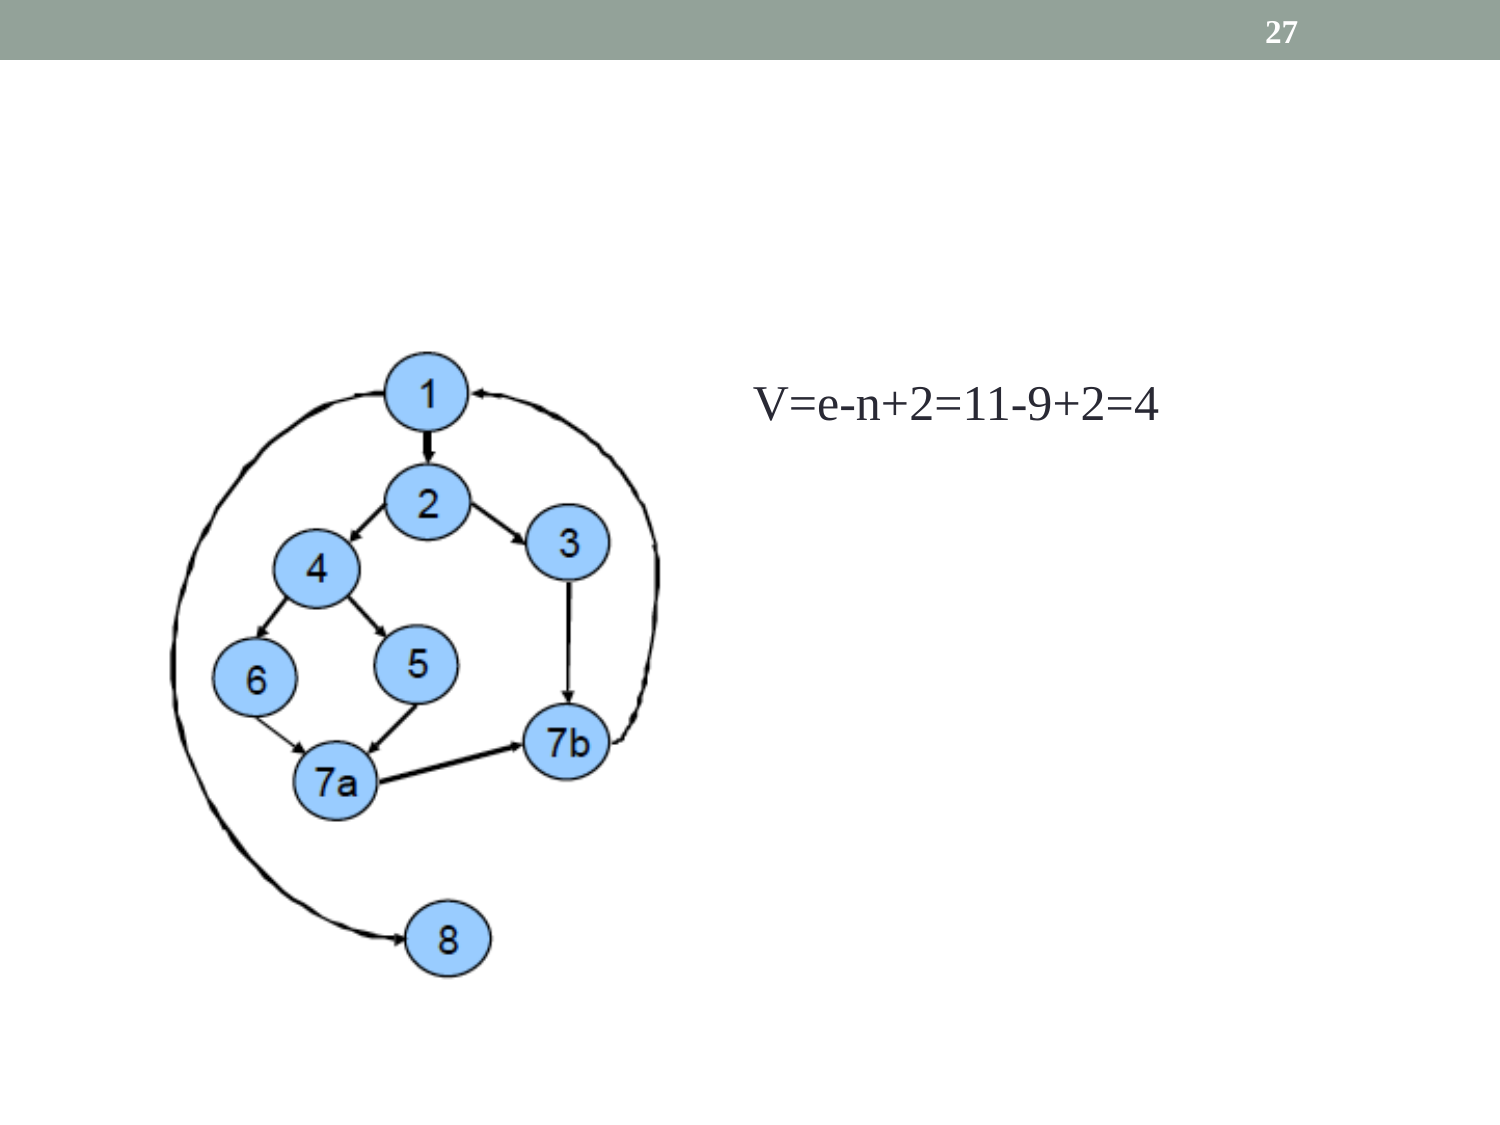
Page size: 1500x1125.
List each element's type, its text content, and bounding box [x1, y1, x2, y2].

text_box V=e-n+2=11-9+2=4 [738, 362, 1462, 438]
slide_number 27 [1250, 3, 1425, 57]
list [0, 349, 717, 989]
